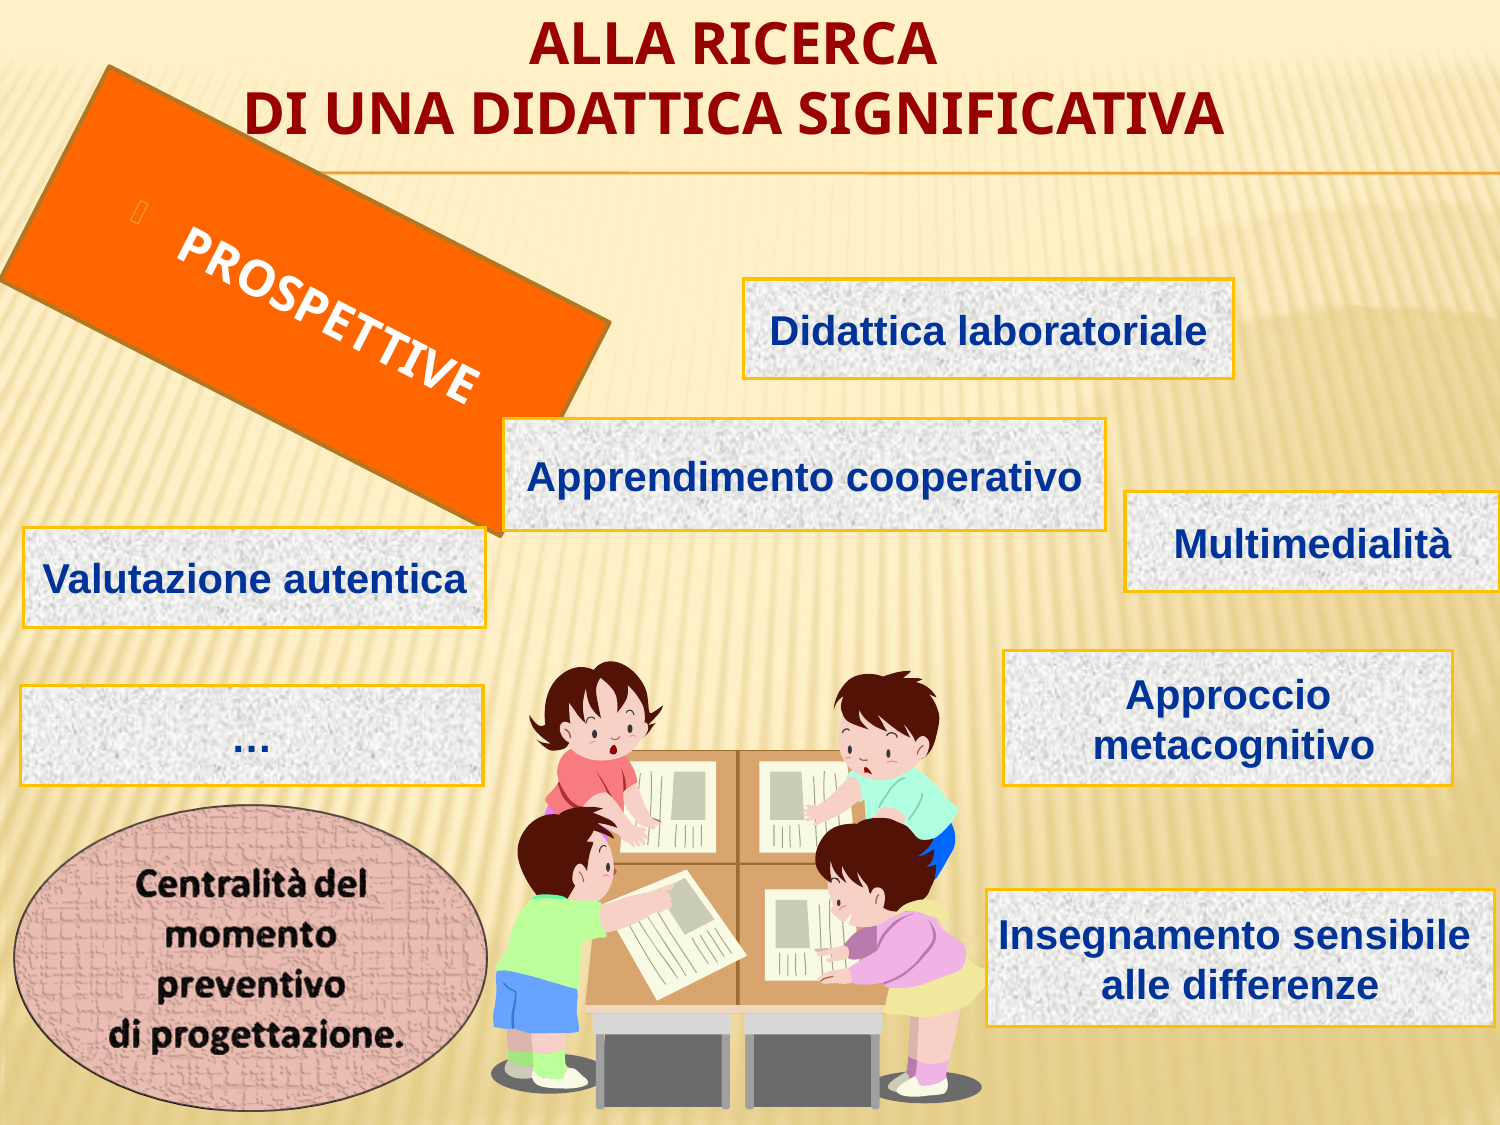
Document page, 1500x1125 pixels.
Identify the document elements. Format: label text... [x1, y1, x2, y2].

text_box Insegnamento sensibile alle differenze [1001, 889, 1495, 1027]
picture [490, 657, 992, 1110]
title ALLA RICERCA DI UNA DIDATTICA SIGNIFICATIVA [0, 0, 1491, 224]
picture [12, 804, 488, 1112]
text_box Approccio metacognitivo [1003, 650, 1453, 786]
text_box Multimedialità [1124, 491, 1500, 592]
text_box … [20, 685, 480, 786]
text_box Valutazione autentica [23, 527, 486, 628]
text_box Didattica laboratoriale [743, 278, 1234, 379]
text_box Apprendimento cooperativo [503, 418, 1106, 531]
list PROSPETTIVE [0, 64, 612, 538]
